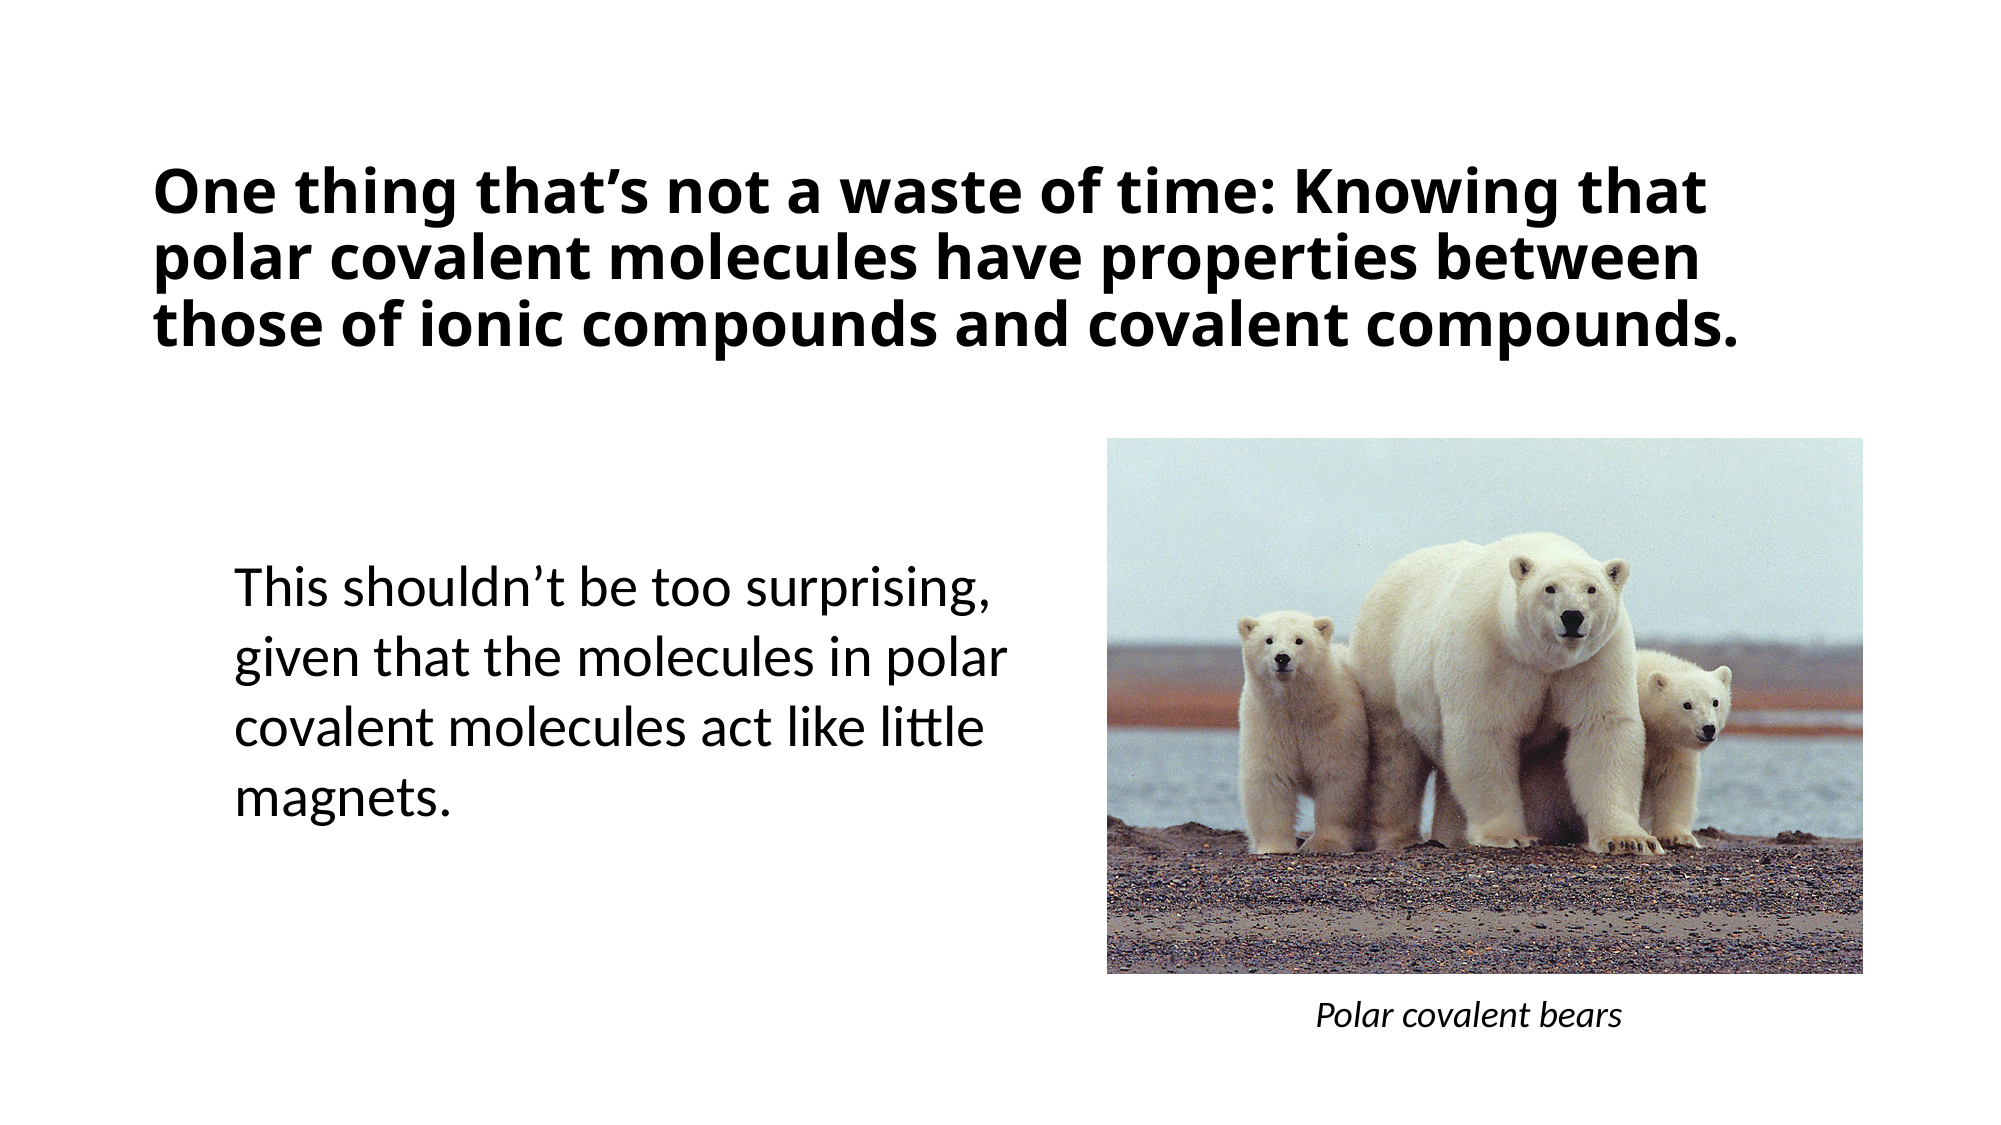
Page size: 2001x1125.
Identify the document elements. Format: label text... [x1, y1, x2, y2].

picture [1107, 438, 1863, 974]
text_box This shouldn’t be too surprising, given that the molecules in polar covalent molecules act like little magnets. [220, 540, 1043, 836]
title One thing that’s not a waste of time: Knowing that polar covalent molecules have properties between those of ionic compounds and covalent compounds. [137, 151, 1863, 369]
text_box Polar covalent bears [1300, 982, 1953, 1043]
